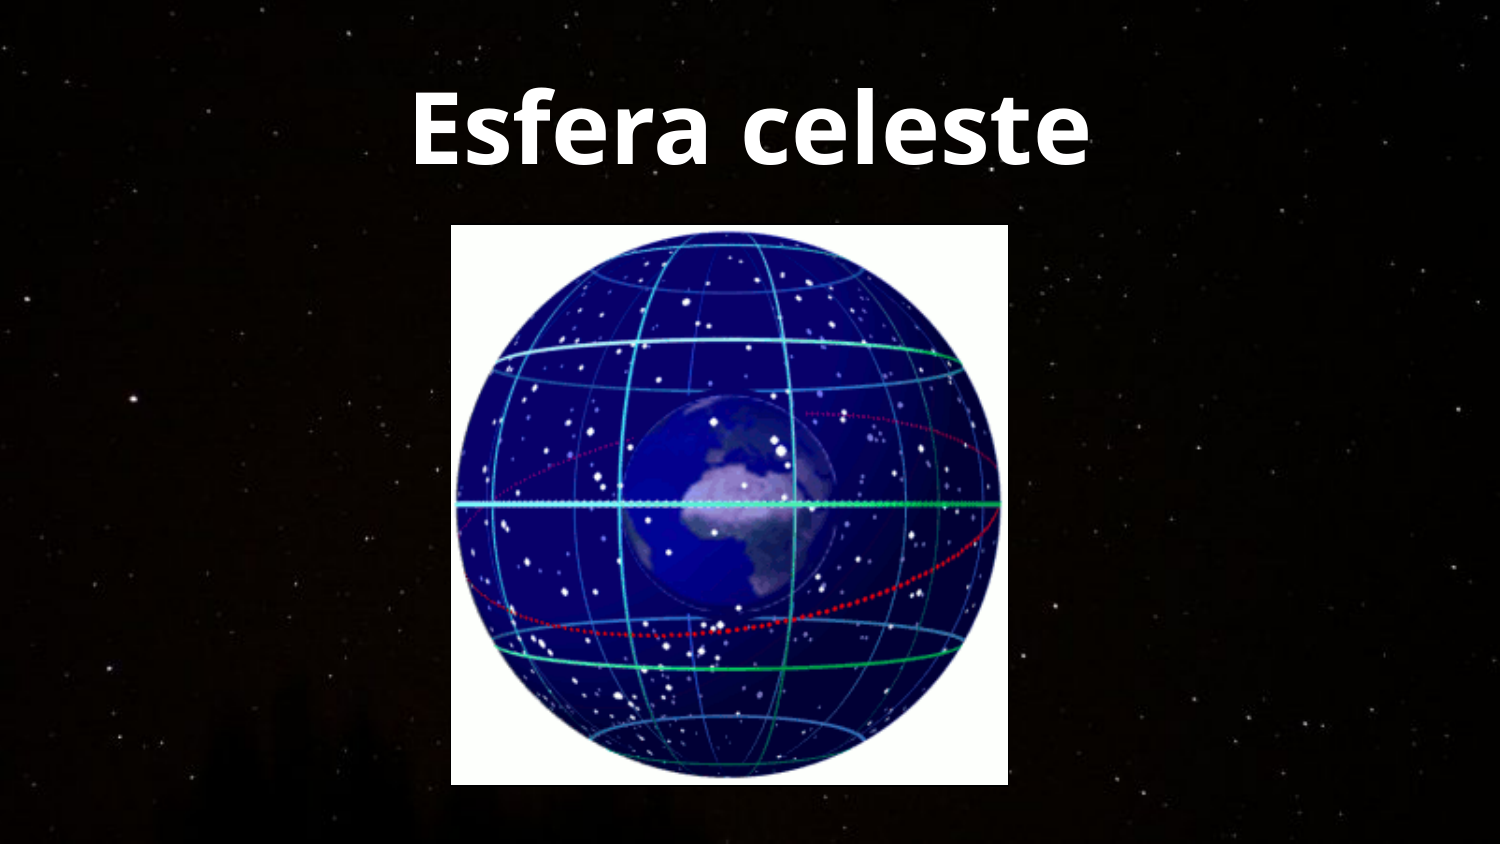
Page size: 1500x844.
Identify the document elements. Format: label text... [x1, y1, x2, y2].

list Esfera celeste [51, 31, 1449, 177]
picture [0, 0, 1500, 844]
